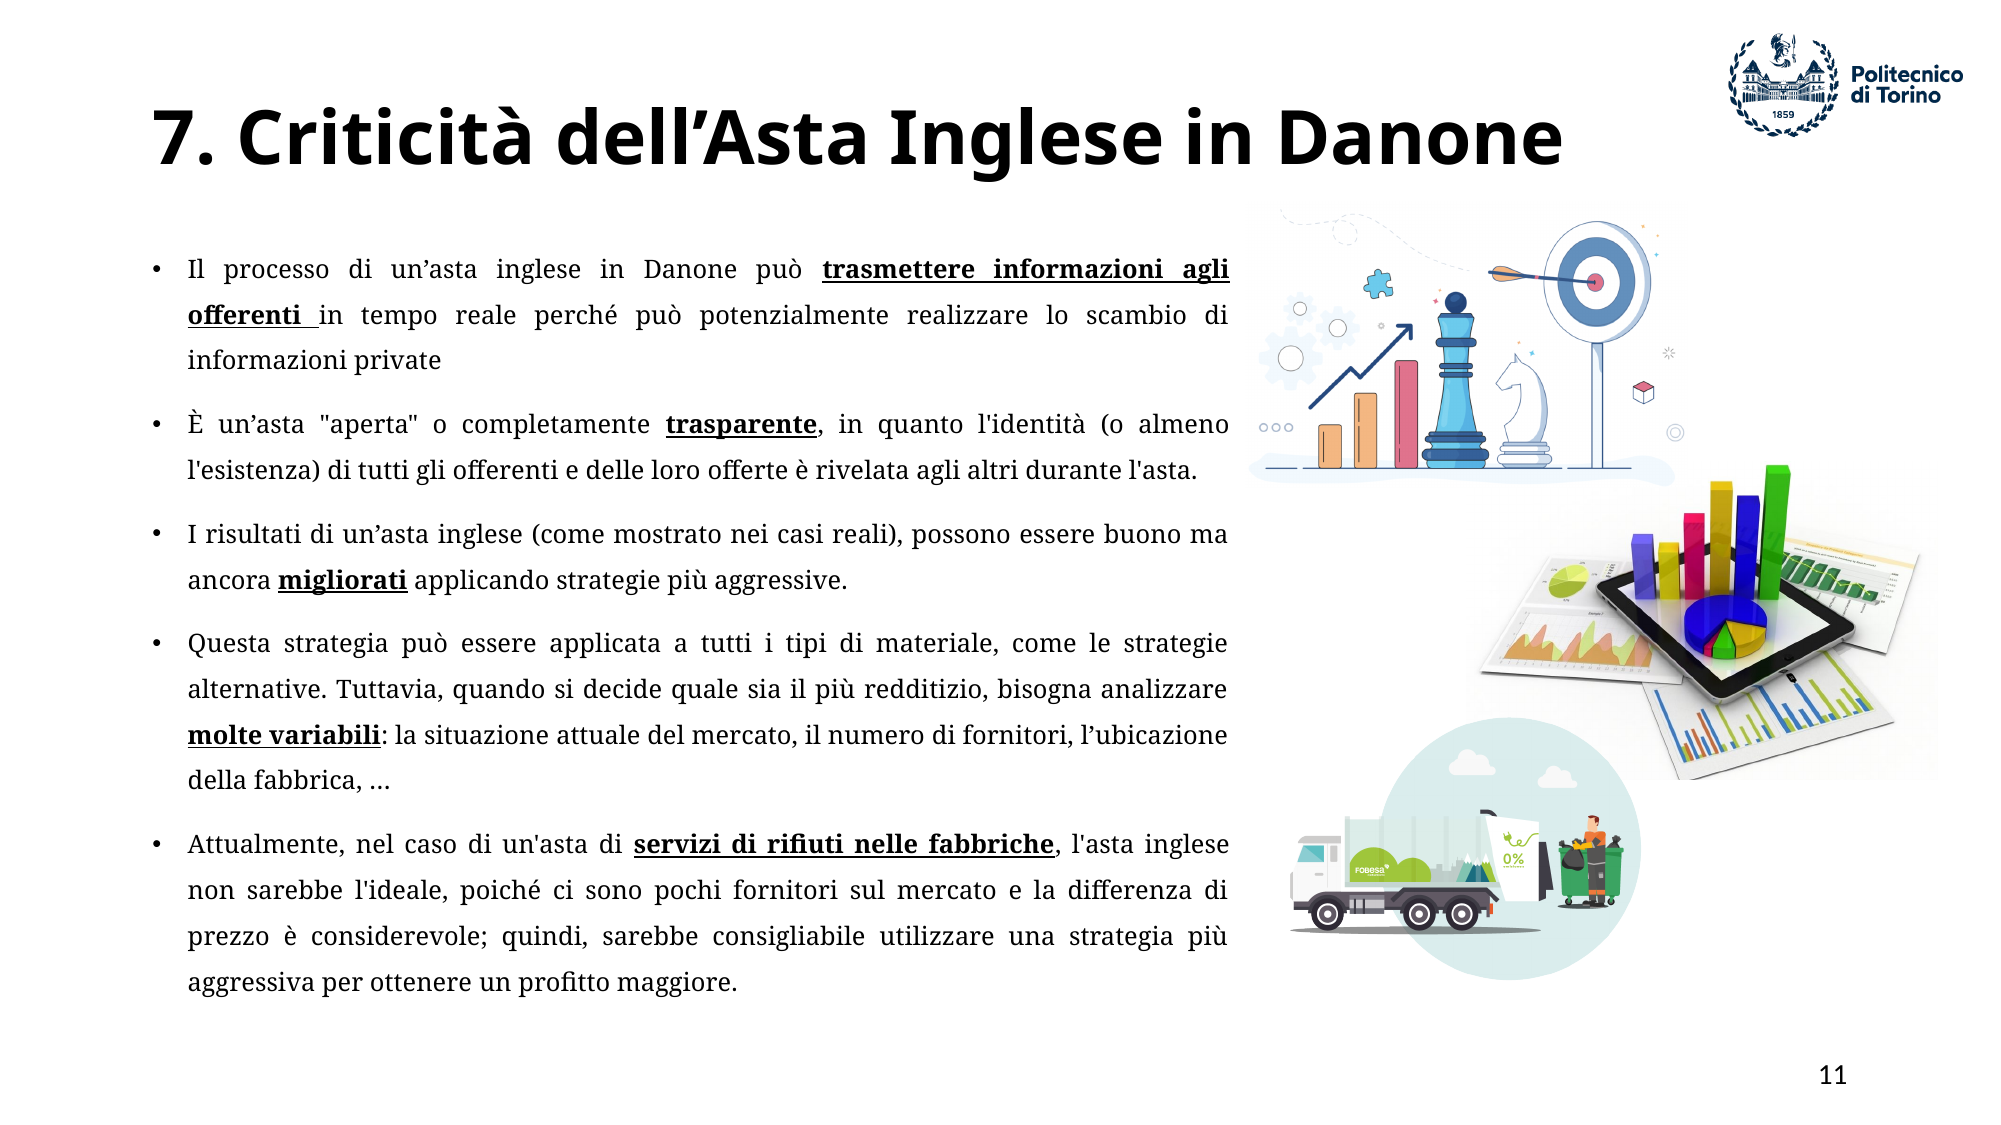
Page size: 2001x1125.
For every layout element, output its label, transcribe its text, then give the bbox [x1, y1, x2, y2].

picture [1725, 31, 1966, 139]
slide_number 11 [1412, 1042, 1863, 1103]
title 7. Criticità dell’Asta Inglese in Danone [137, 31, 1863, 249]
picture [1245, 201, 1938, 1010]
text_box Il processo di un’asta inglese in Danone può trasmettere informazioni agli offerenti in tempo reale perché può potenzialmente realizzare lo scambio di informazioni private È un’asta "aperta" o completamente trasparente, in quanto l'identità (o almeno l'esistenza) di tutti gli offerenti e delle loro offerte è rivelata agli altri durante l'asta. I risultati di un’asta inglese (come mostrato nei casi reali), possono essere buono ma ancora migliorati applicando strategie più aggressive. Questa strategia può essere applicata a tutti i tipi di materiale, come le strategie alternative. Tuttavia, quando si decide quale sia il più redditizio, bisogna analizzare molte variabili: la situazione attuale del mercato, il numero di fornitori, l’ubicazione della fabbrica, … Attualmente, nel caso di un'asta di servizi di rifiuti nelle fabbriche, l'asta inglese non sarebbe l'ideale, poiché ci sono pochi fornitori sul mercato e la differenza di prezzo è considerevole; quindi, sarebbe consigliabile utilizzare una strategia più aggressiva per ottenere un profitto maggiore. [137, 230, 1246, 1010]
